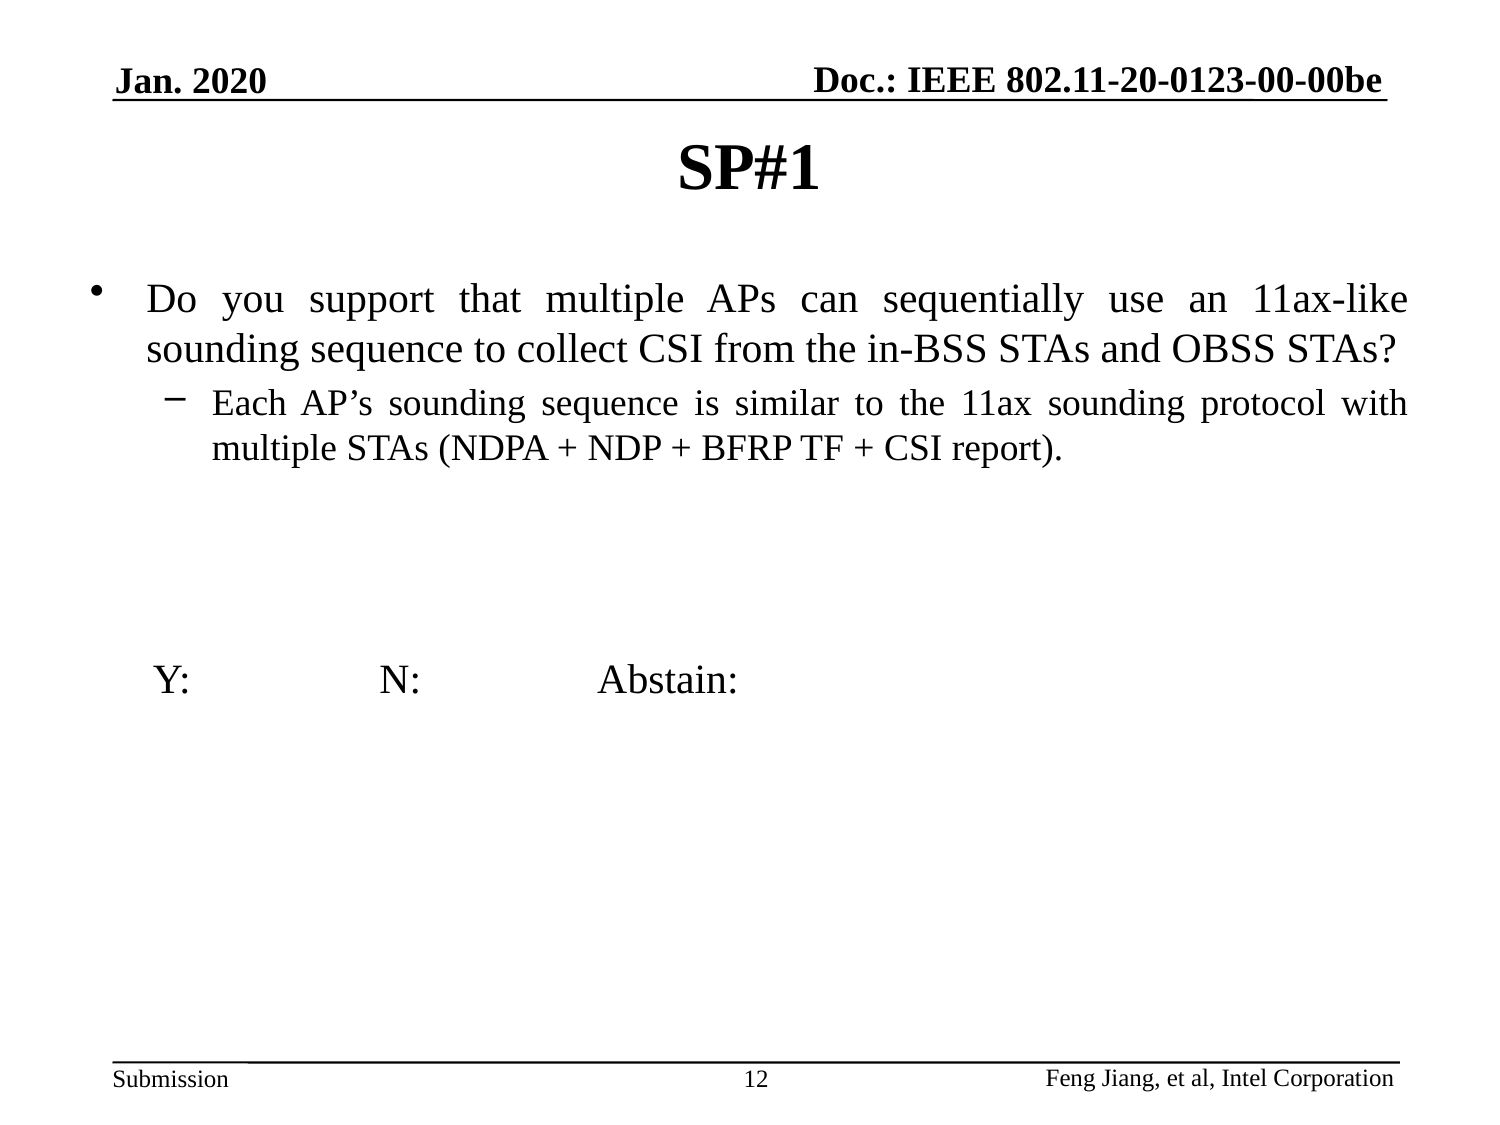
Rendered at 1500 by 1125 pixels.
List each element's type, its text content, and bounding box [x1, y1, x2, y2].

text_box Jan. 2020 [100, 48, 372, 102]
list Do you support that multiple APs can sequentially use an 11ax-like sounding sequence to collect CSI from the in-BSS STAs and OBSS STAs? Each AP’s sounding sequence is similar to the 11ax sounding protocol with multiple STAs (NDPA + NDP + BFRP TF + CSI report). Y: N: Abstain: [74, 262, 1425, 1013]
slide_number 12 [741, 1061, 772, 1093]
title SP#1 [74, 67, 1425, 258]
